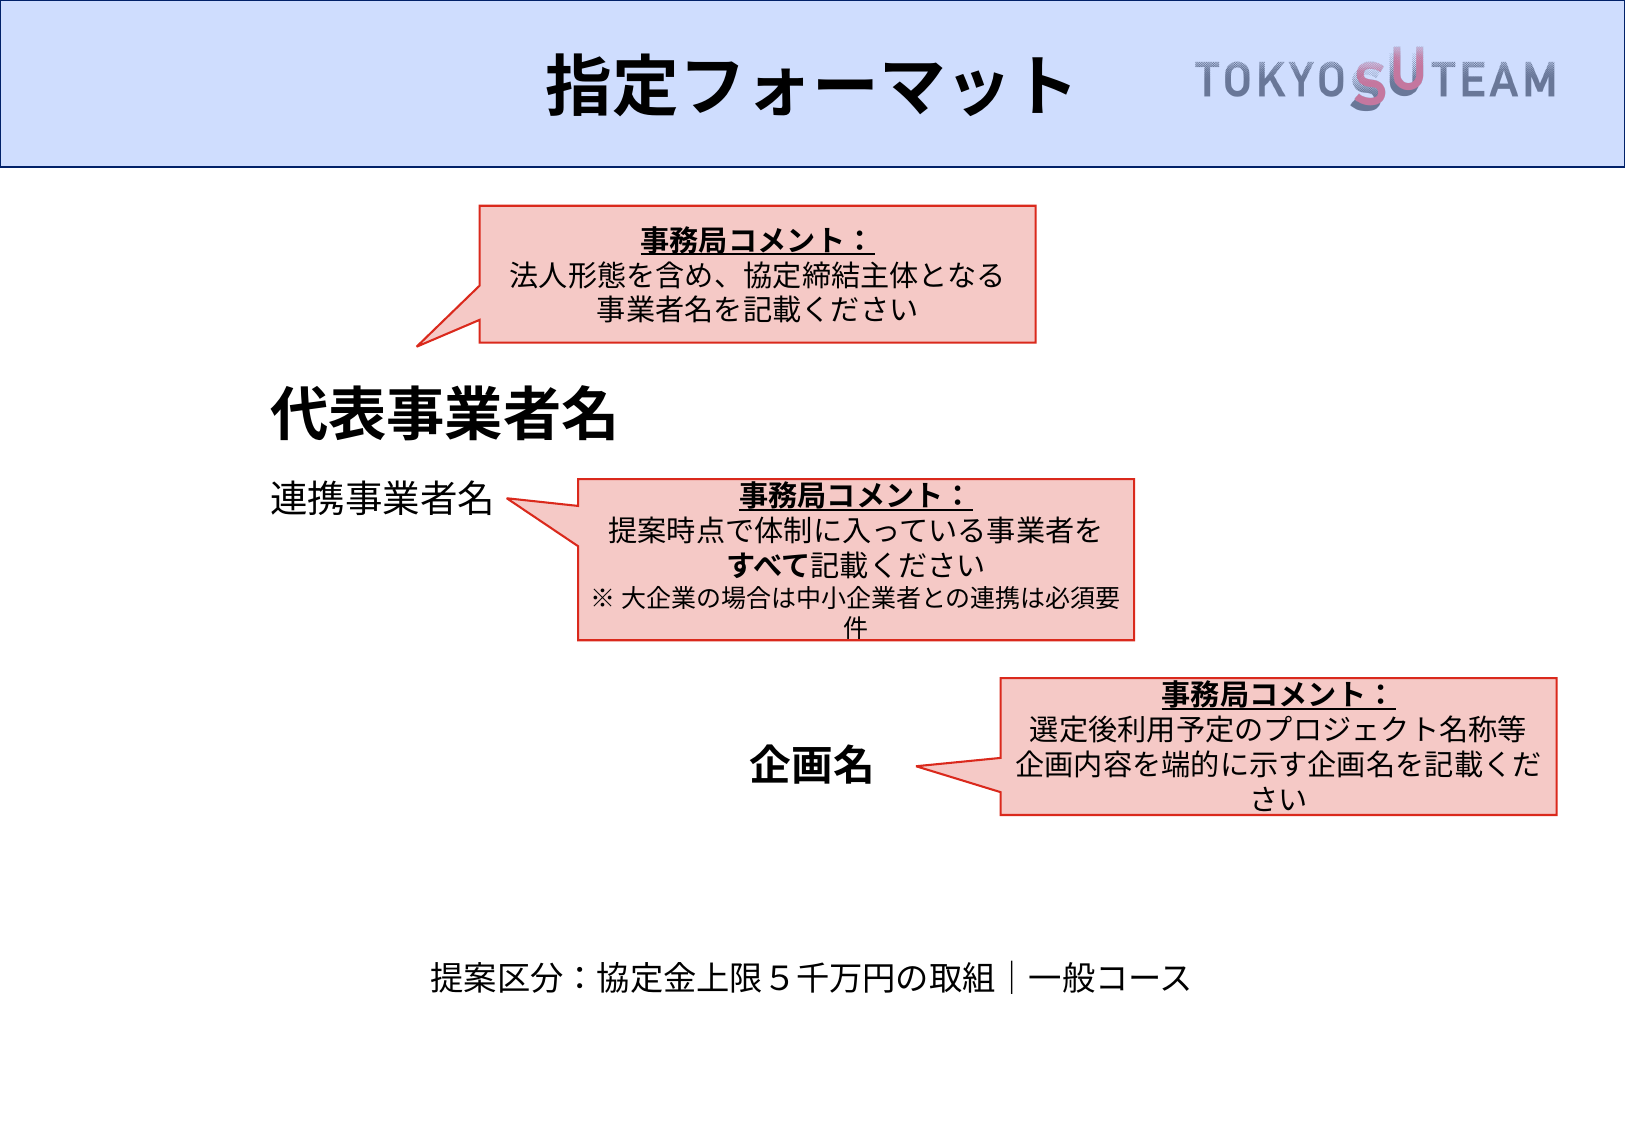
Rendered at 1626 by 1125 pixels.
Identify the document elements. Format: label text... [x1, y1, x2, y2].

text_box 指定フォーマット [0, 0, 1625, 167]
text_box 連携事業者名 [270, 475, 1355, 569]
text_box 提案区分：協定金上限５千万円の取組｜一般コース [428, 907, 1197, 997]
title 代表事業者名 [270, 345, 1355, 447]
text_box 事務局コメント： 法人形態を含め、協定締結主体となる 事業者名を記載ください [416, 205, 1036, 347]
text_box 企画名 [270, 687, 1000, 789]
text_box 事務局コメント： 提案時点で体制に入っている事業者を すべて記載ください ※大企業の場合は中小企業者との連携は必須要件 [506, 479, 1135, 641]
picture [1194, 45, 1557, 115]
text_box 事務局コメント： 選定後利用予定のプロジェクト名称等 企画内容を端的に示す企画名を記載ください [916, 678, 1557, 816]
